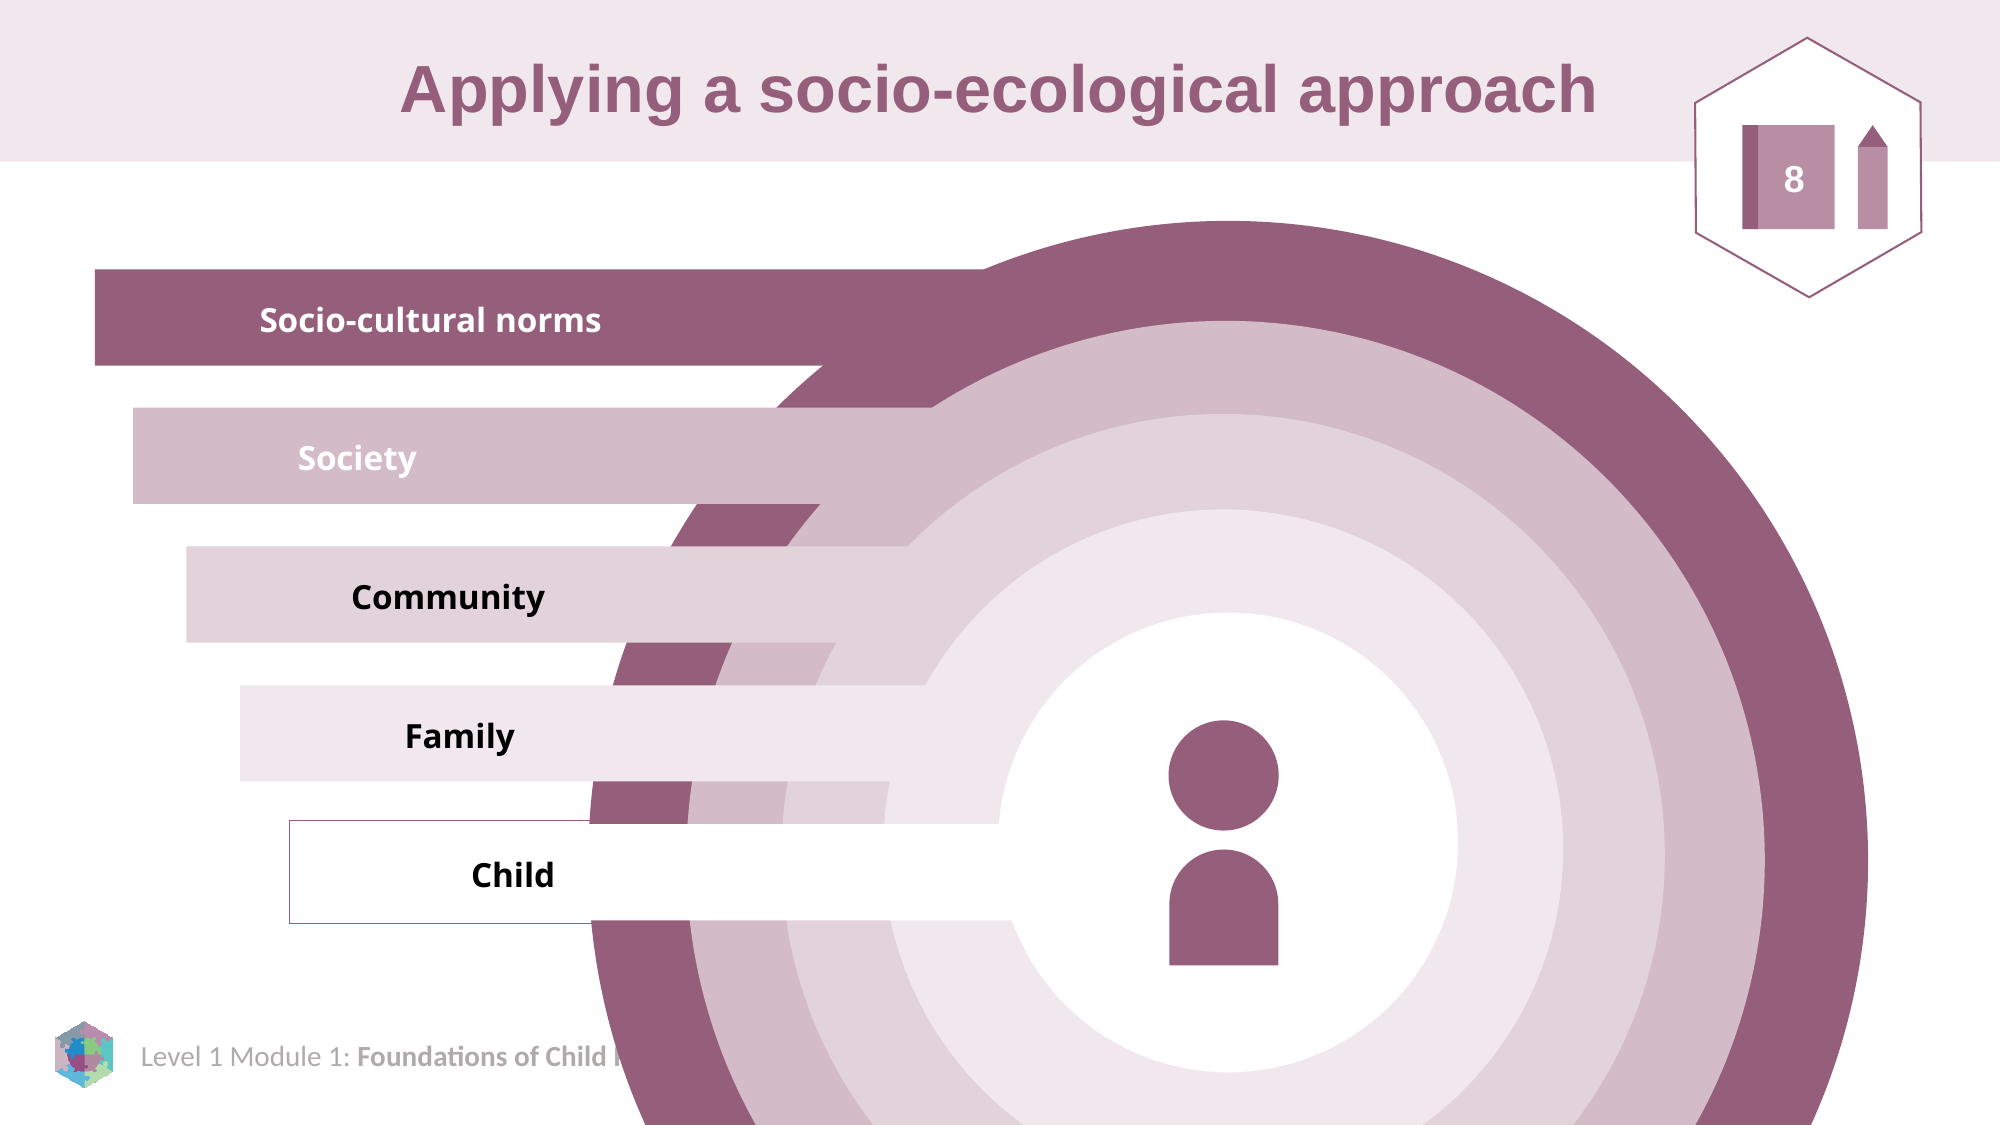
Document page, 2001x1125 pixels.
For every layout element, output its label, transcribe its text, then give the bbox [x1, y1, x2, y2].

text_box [588, 220, 1869, 1125]
text_box Child [289, 820, 588, 924]
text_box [1677, 55, 1939, 280]
title Applying a socio-ecological approach [137, 19, 1863, 163]
text_box Society [133, 407, 588, 504]
picture [55, 1021, 113, 1088]
text_box Socio-cultural norms [94, 269, 588, 366]
text_box Child [306, 824, 588, 921]
text_box Community [186, 546, 588, 643]
text_box Family [239, 685, 588, 782]
